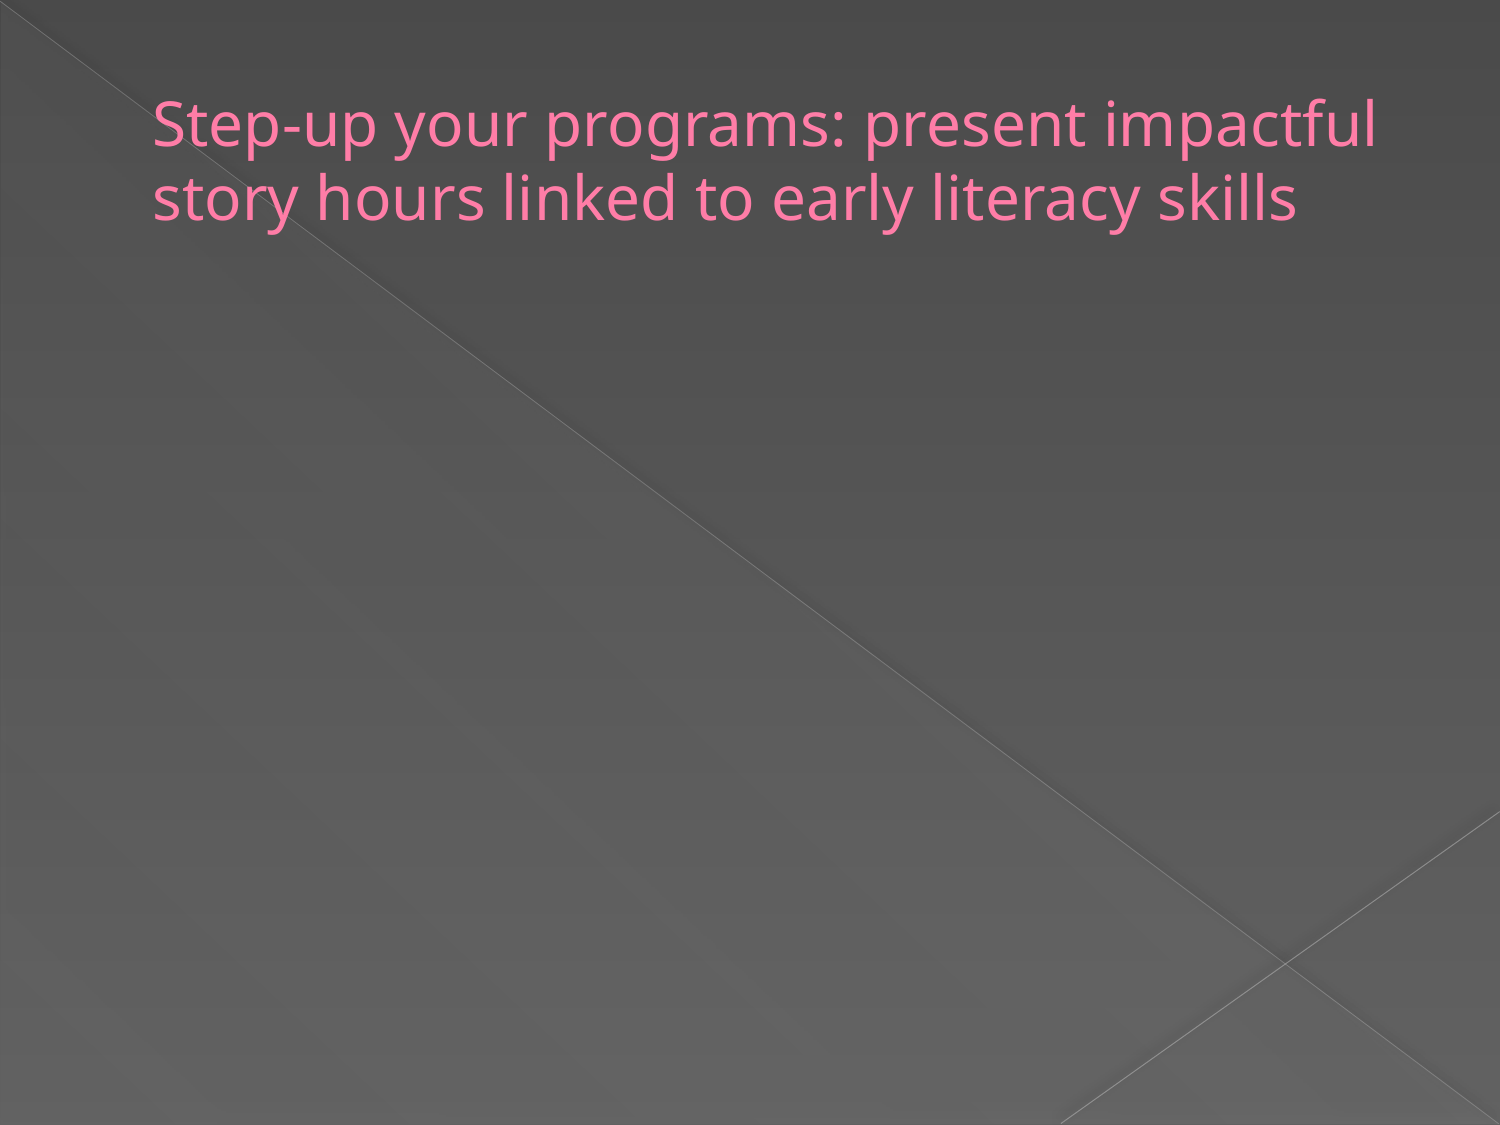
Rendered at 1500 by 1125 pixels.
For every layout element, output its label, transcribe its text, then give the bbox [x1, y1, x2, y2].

title Step-up your programs: present impactful story hours linked to early literacy skills [75, 43, 1425, 274]
